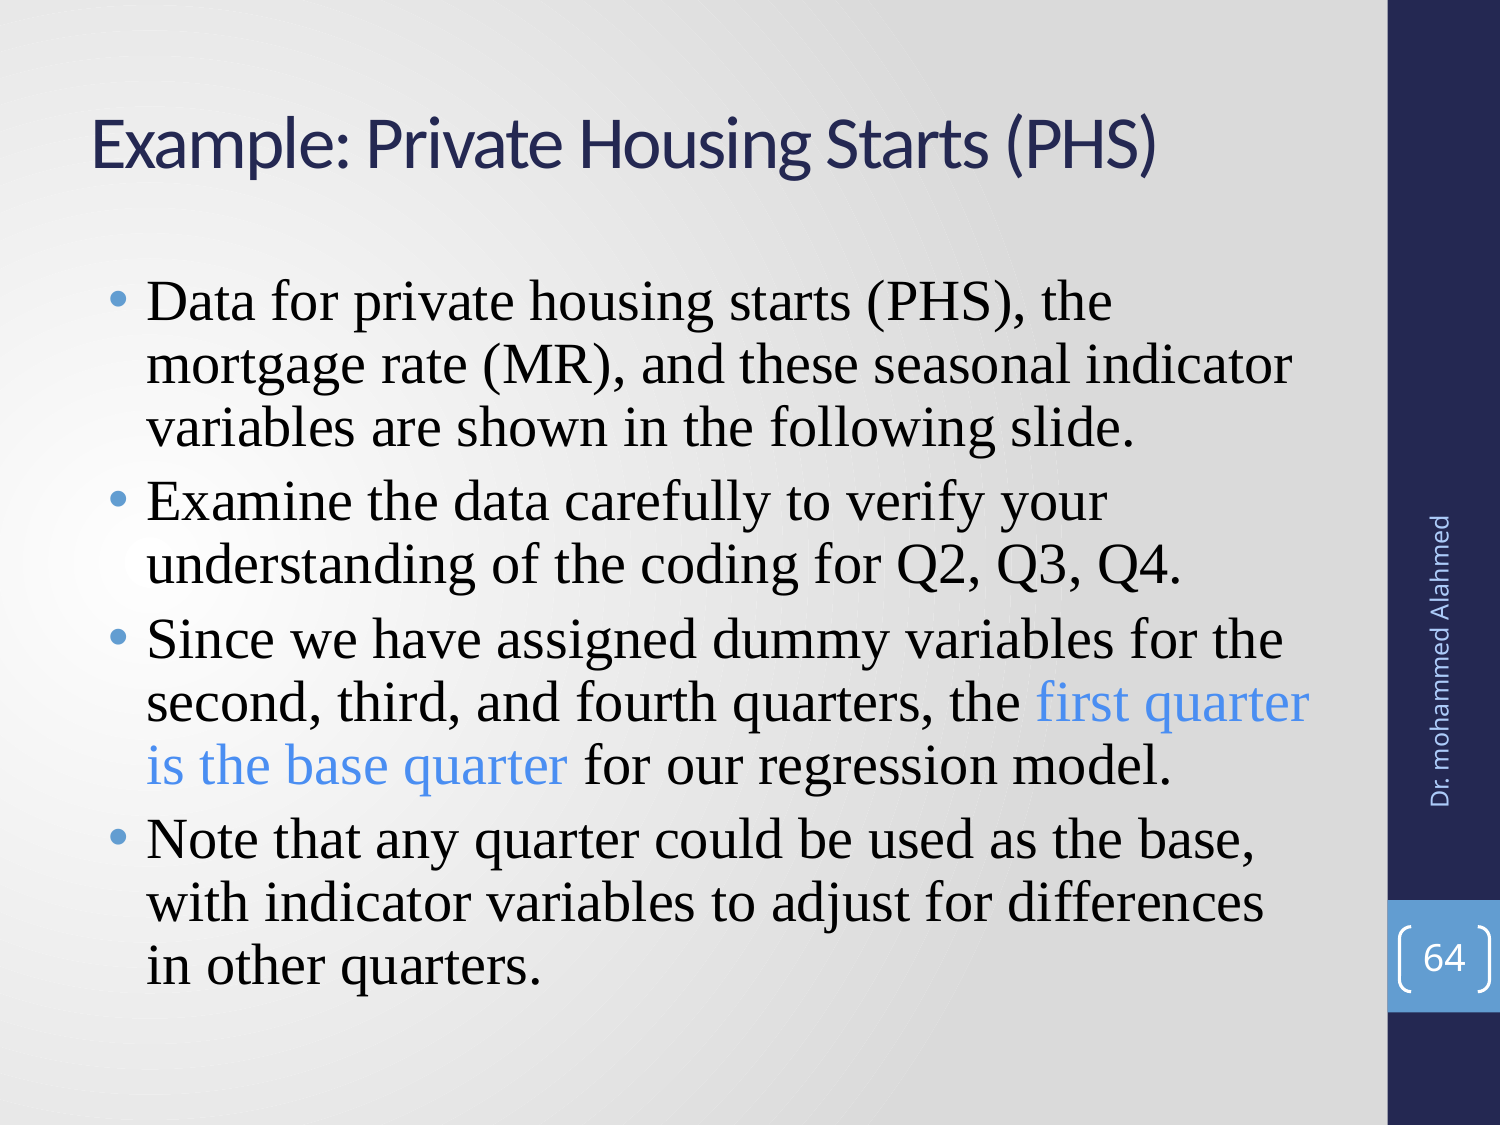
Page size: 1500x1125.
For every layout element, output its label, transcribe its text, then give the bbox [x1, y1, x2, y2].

list Data for private housing starts (PHS), the mortgage rate (MR), and these seasonal indicator variables are shown in the following slide. Examine the data carefully to verify your understanding of the coding for Q2, Q3, Q4. Since we have assigned dummy variables for the second, third, and fourth quarters, the first quarter is the base quarter for our regression model. Note that any quarter could be used as the base, with indicator variables to adjust for differences in other quarters. [75, 262, 1325, 1050]
slide_number 64 [1397, 925, 1492, 994]
title Example: Private Housing Starts (PHS) [75, 45, 1325, 233]
footer Dr. mohammed Alahmed [1408, 500, 1469, 889]
